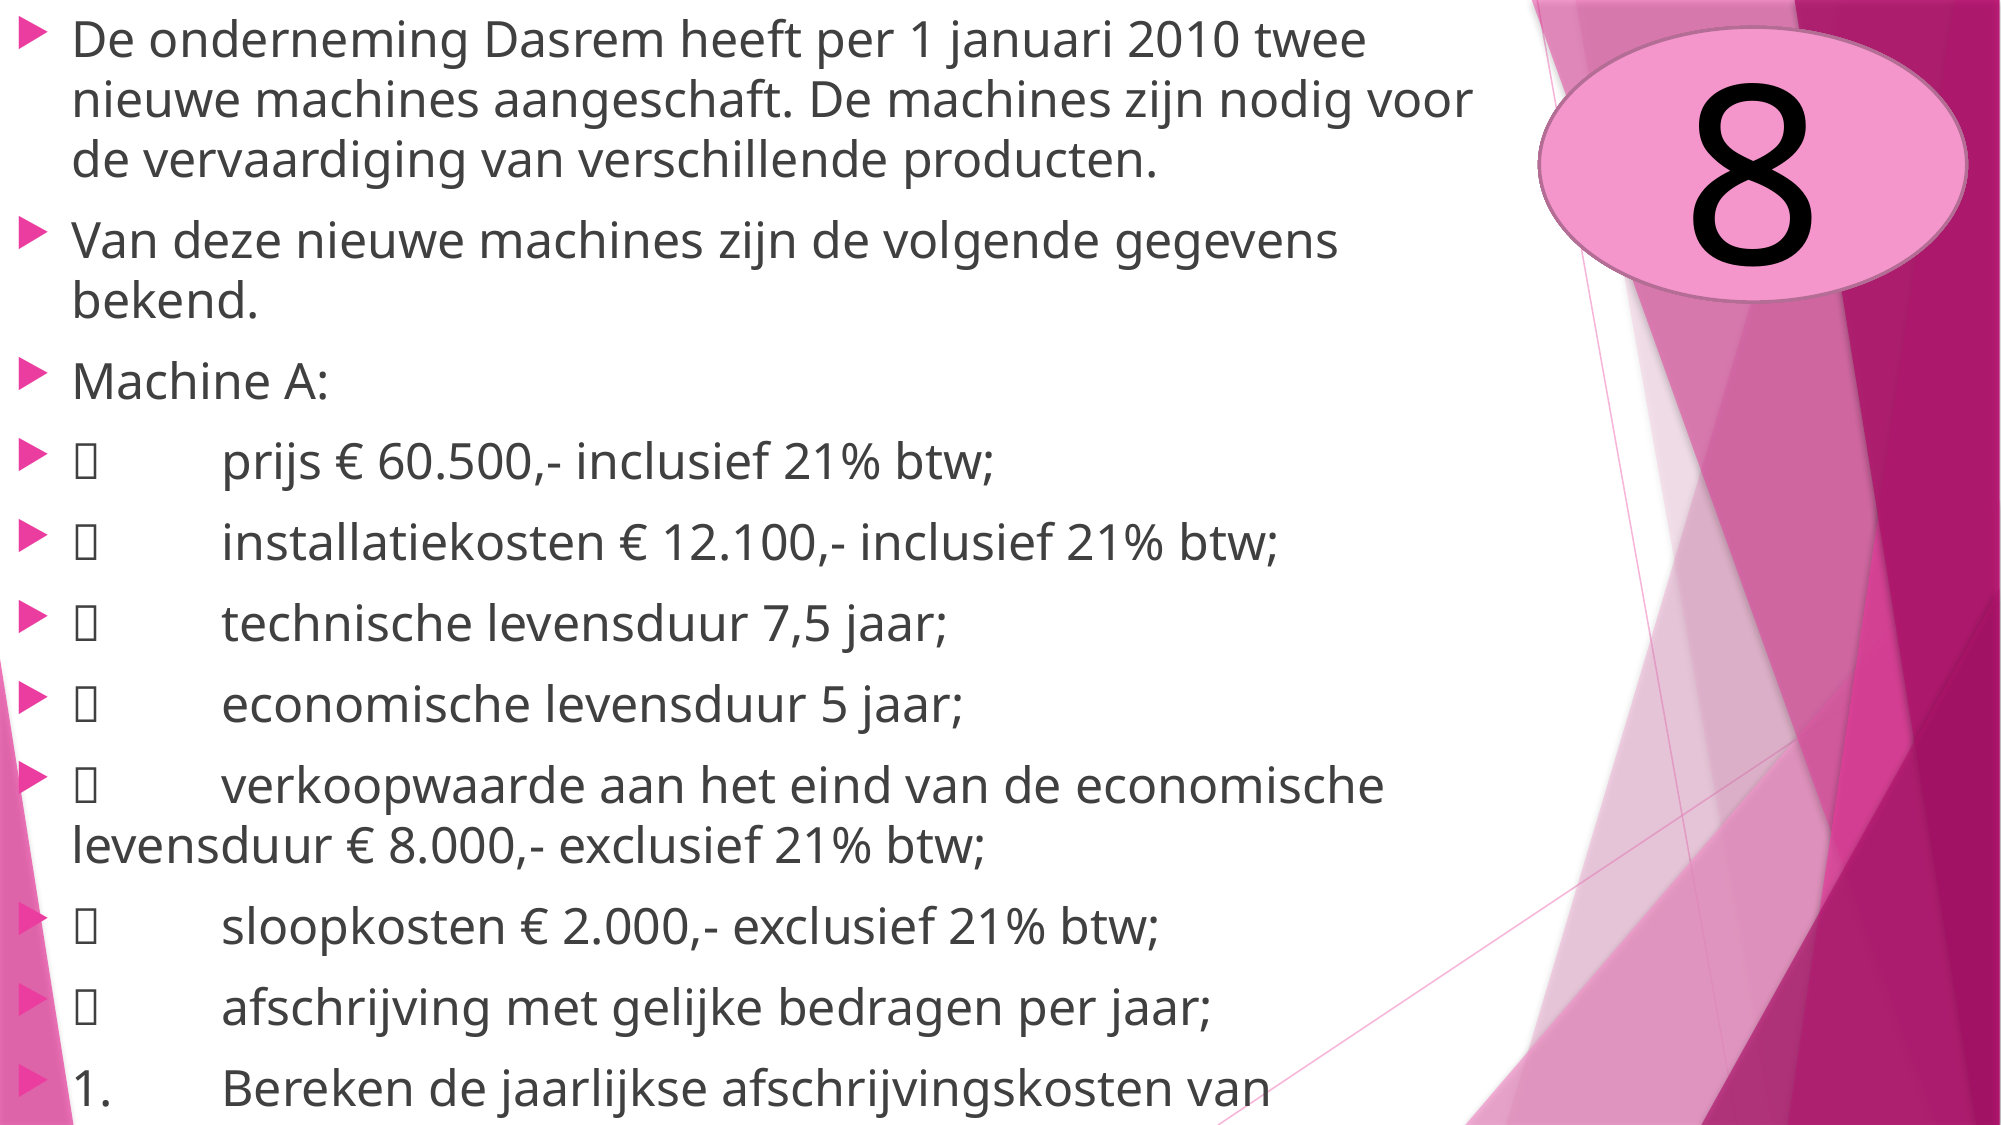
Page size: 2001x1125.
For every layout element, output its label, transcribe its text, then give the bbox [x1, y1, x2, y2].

list De onderneming Dasrem heeft per 1 januari 2010 twee nieuwe machines aangeschaft. De machines zijn nodig voor de vervaardiging van verschillende producten. Van deze nieuwe machines zijn de volgende gegevens bekend. Machine A:  prijs € 60.500,- inclusief 21% btw;  installatiekosten € 12.100,- inclusief 21% btw;  technische levensduur 7,5 jaar;  economische levensduur 5 jaar;  verkoopwaarde aan het eind van de economische levensduur € 8.000,- exclusief 21% btw;  sloopkosten € 2.000,- exclusief 21% btw;  afschrijving met gelijke bedragen per jaar; 1. Bereken de jaarlijkse afschrijvingskosten van machine A. [0, 0, 1495, 1108]
text_box 8 [1537, 25, 1969, 304]
